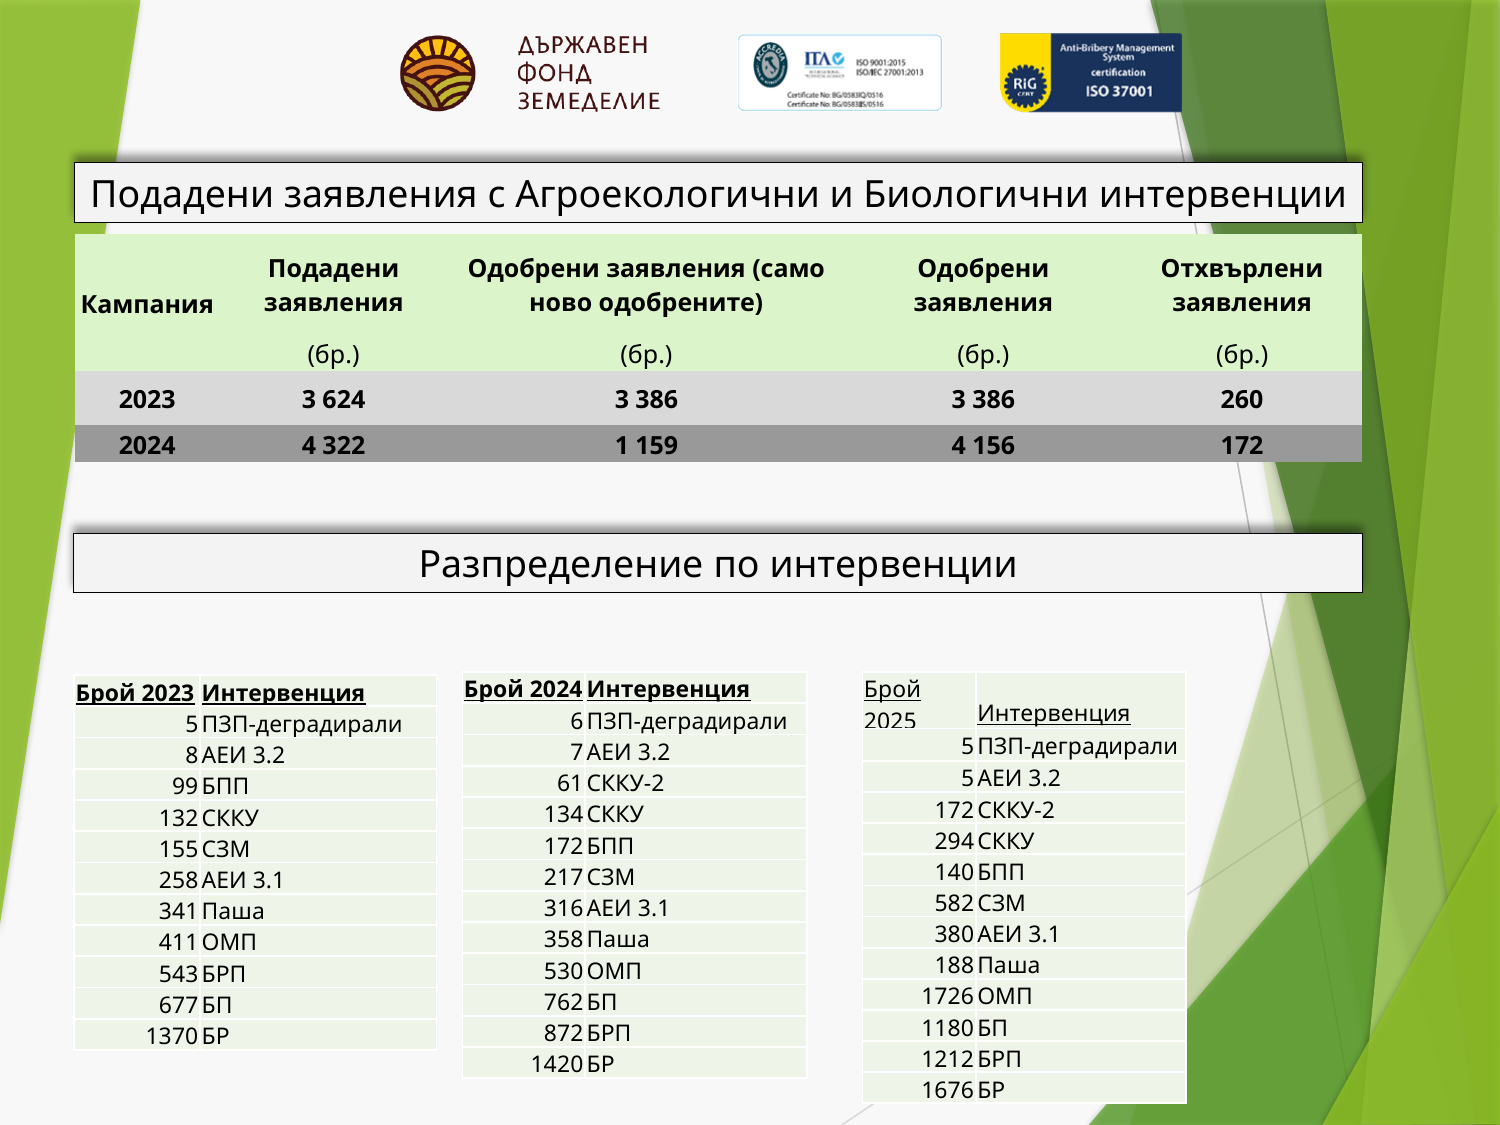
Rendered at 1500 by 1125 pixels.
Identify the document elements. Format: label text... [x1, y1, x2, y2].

table_cell 762 [463, 985, 584, 1015]
table_header Подадени заявления [219, 234, 448, 334]
table_cell 582 [863, 886, 975, 916]
table_cell 1676 [863, 1073, 975, 1102]
table_header Брой 2025 [863, 673, 975, 728]
table_cell БП [201, 988, 436, 1018]
table_cell 61 [463, 767, 584, 796]
table_header Брой 2023 [75, 676, 199, 705]
table_cell АЕИ 3.1 [586, 892, 806, 921]
table_cell АЕИ 3.1 [201, 863, 436, 893]
table_cell 543 [75, 957, 199, 987]
table_cell Паша [977, 949, 1185, 978]
table_header Интервенция [201, 676, 436, 705]
table_cell СККУ [586, 798, 806, 827]
table_cell 1726 [863, 980, 975, 1009]
text_box Разпределение по интервенции [73, 533, 1363, 593]
table_cell 188 [863, 949, 975, 978]
table_cell 1180 [863, 1011, 975, 1040]
table_cell ОМП [201, 926, 436, 955]
table_cell (бр.) [448, 334, 845, 371]
table_cell 4 156 [845, 425, 1122, 462]
table_cell 3 624 [219, 371, 448, 425]
table_header Одобрени заявления [845, 234, 1122, 334]
table_cell 316 [463, 892, 584, 921]
table_cell 3 386 [448, 371, 845, 425]
table_cell БРП [586, 1017, 806, 1046]
table_cell 1370 [75, 1020, 199, 1049]
table_cell 677 [75, 988, 199, 1018]
table_header Кампания [75, 234, 219, 371]
table_cell 8 [75, 738, 199, 768]
table_cell БР [977, 1073, 1185, 1102]
table_header Одобрени заявления (само ново одобрените) [448, 234, 845, 334]
table_cell 5 [75, 707, 199, 737]
table_cell 7 [463, 735, 584, 765]
table_cell Паша [201, 895, 436, 924]
table_cell АЕИ 3.2 [201, 738, 436, 768]
table_header Интервенция [586, 673, 806, 702]
table_cell Паша [586, 923, 806, 952]
table_cell (бр.) [219, 334, 448, 371]
table_cell СЗМ [586, 860, 806, 890]
table_cell 155 [75, 832, 199, 862]
table_cell 411 [75, 926, 199, 955]
table_cell (бр.) [1122, 334, 1362, 371]
table_cell 172 [1122, 425, 1362, 462]
table_cell 134 [463, 798, 584, 827]
table_cell СККУ-2 [977, 793, 1185, 822]
table_cell БП [586, 985, 806, 1015]
table_cell 294 [863, 824, 975, 853]
table_cell 132 [75, 801, 199, 830]
table_cell 2024 [75, 425, 219, 462]
table_cell 1 159 [448, 425, 845, 462]
table_cell ПЗП-деградирали [201, 707, 436, 737]
table_cell 3 386 [845, 371, 1122, 425]
table_cell БР [201, 1020, 436, 1049]
table_cell ОМП [586, 954, 806, 984]
table_cell 1420 [463, 1048, 584, 1077]
table_cell 6 [463, 704, 584, 734]
table_cell 4 322 [219, 425, 448, 462]
table_cell 5 [863, 762, 975, 791]
table_cell 172 [863, 793, 975, 822]
table_cell СЗМ [977, 886, 1185, 916]
table_cell 99 [75, 770, 199, 799]
picture [736, 33, 943, 112]
table_cell 140 [863, 855, 975, 885]
table_cell БПП [977, 855, 1185, 885]
table_cell СЗМ [201, 832, 436, 862]
table_cell ПЗП-деградирали [586, 704, 806, 734]
table_cell 1212 [863, 1042, 975, 1071]
table_header Отхвърлени заявления [1122, 234, 1362, 334]
table_cell БРП [977, 1042, 1185, 1071]
table_cell 358 [463, 923, 584, 952]
table_cell 341 [75, 895, 199, 924]
table_cell 2023 [75, 371, 219, 425]
table_cell СККУ [201, 801, 436, 830]
table_cell ПЗП-деградирали [977, 729, 1185, 760]
table_cell 258 [75, 863, 199, 893]
table_cell АЕИ 3.2 [977, 762, 1185, 791]
table_cell 172 [463, 829, 584, 859]
picture [996, 7, 1187, 136]
table_cell СККУ-2 [586, 767, 806, 796]
table_cell 5 [863, 729, 975, 760]
table_cell 380 [863, 917, 975, 947]
table_cell 260 [1122, 371, 1362, 425]
table_cell АЕИ 3.1 [977, 917, 1185, 947]
table_cell 530 [463, 954, 584, 984]
table_cell АЕИ 3.2 [586, 735, 806, 765]
table_cell БРП [201, 957, 436, 987]
table_cell БП [977, 1011, 1185, 1040]
text_box Подадени заявления с Агроекологични и Биологични интервенции [74, 162, 1363, 223]
table_cell БПП [586, 829, 806, 859]
table_cell 217 [463, 860, 584, 890]
table_cell БПП [201, 770, 436, 799]
table_cell ОМП [977, 980, 1185, 1009]
table_cell 872 [463, 1017, 584, 1046]
table_cell (бр.) [845, 334, 1122, 371]
table_header Брой 2024 [463, 673, 584, 702]
picture [374, 10, 684, 136]
table_cell СККУ [977, 824, 1185, 853]
table_header Интервенция [977, 673, 1185, 728]
table_cell БР [586, 1048, 806, 1077]
